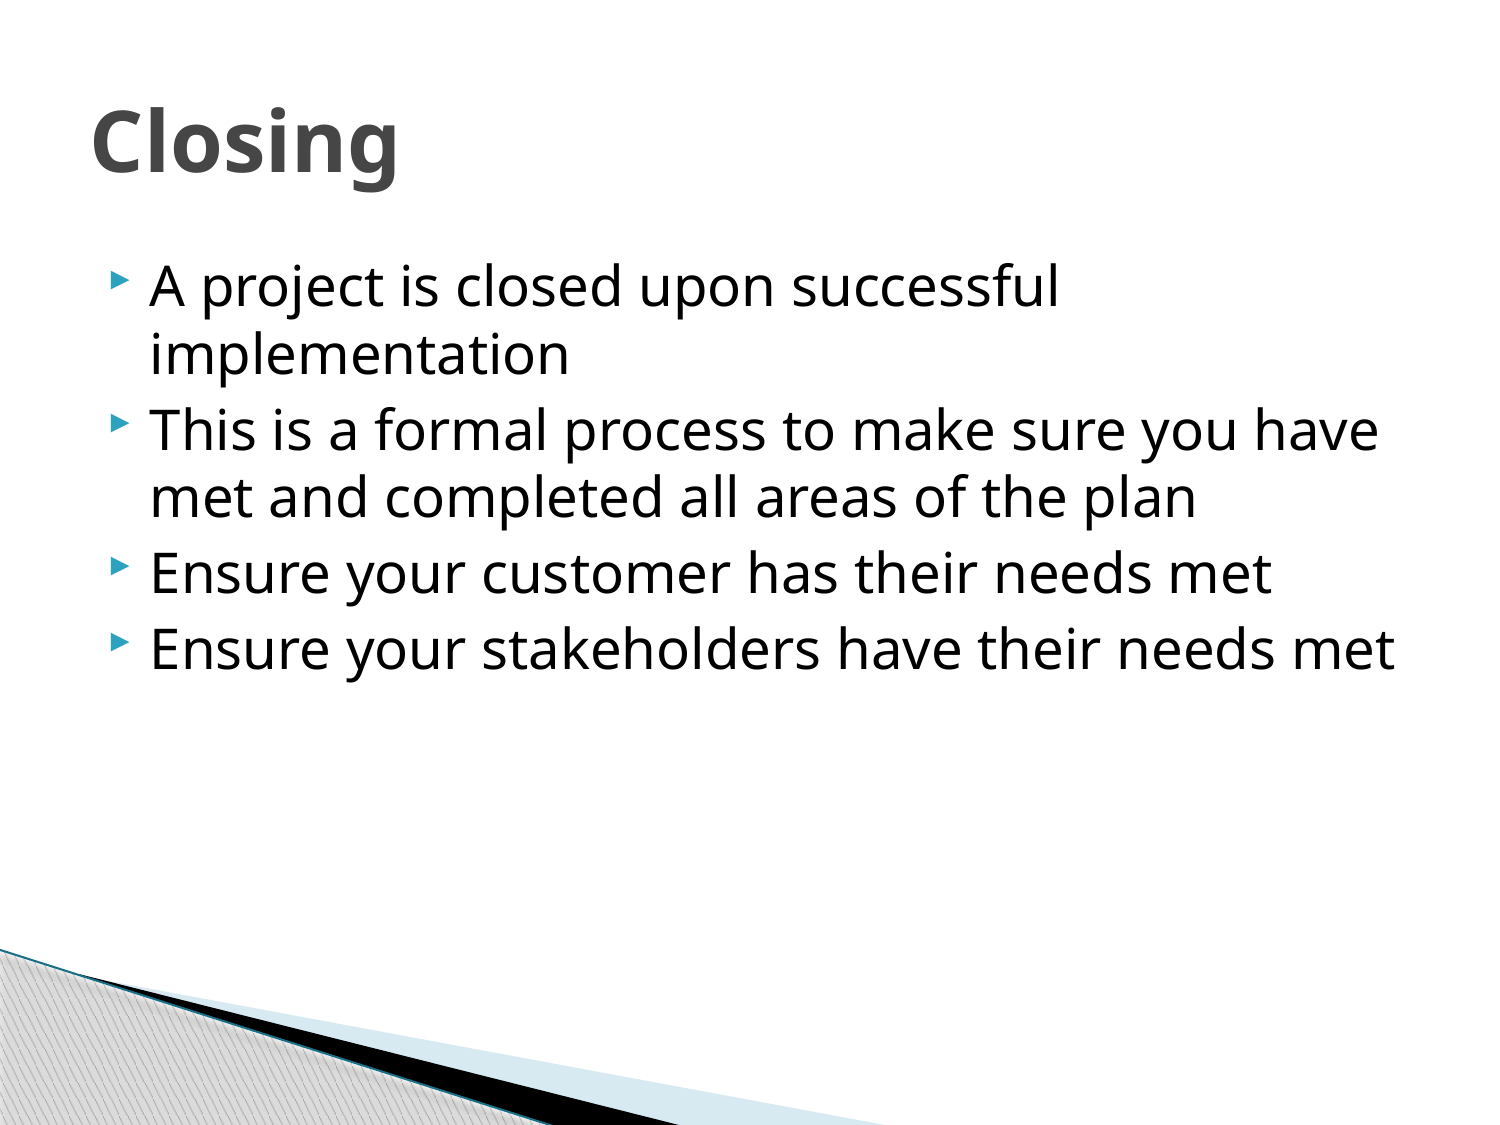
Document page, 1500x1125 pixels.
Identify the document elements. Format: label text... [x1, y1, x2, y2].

list A project is closed upon successful implementation This is a formal process to make sure you have met and completed all areas of the plan Ensure your customer has their needs met Ensure your stakeholders have their needs met [75, 243, 1425, 986]
title Closing [75, 45, 1425, 233]
